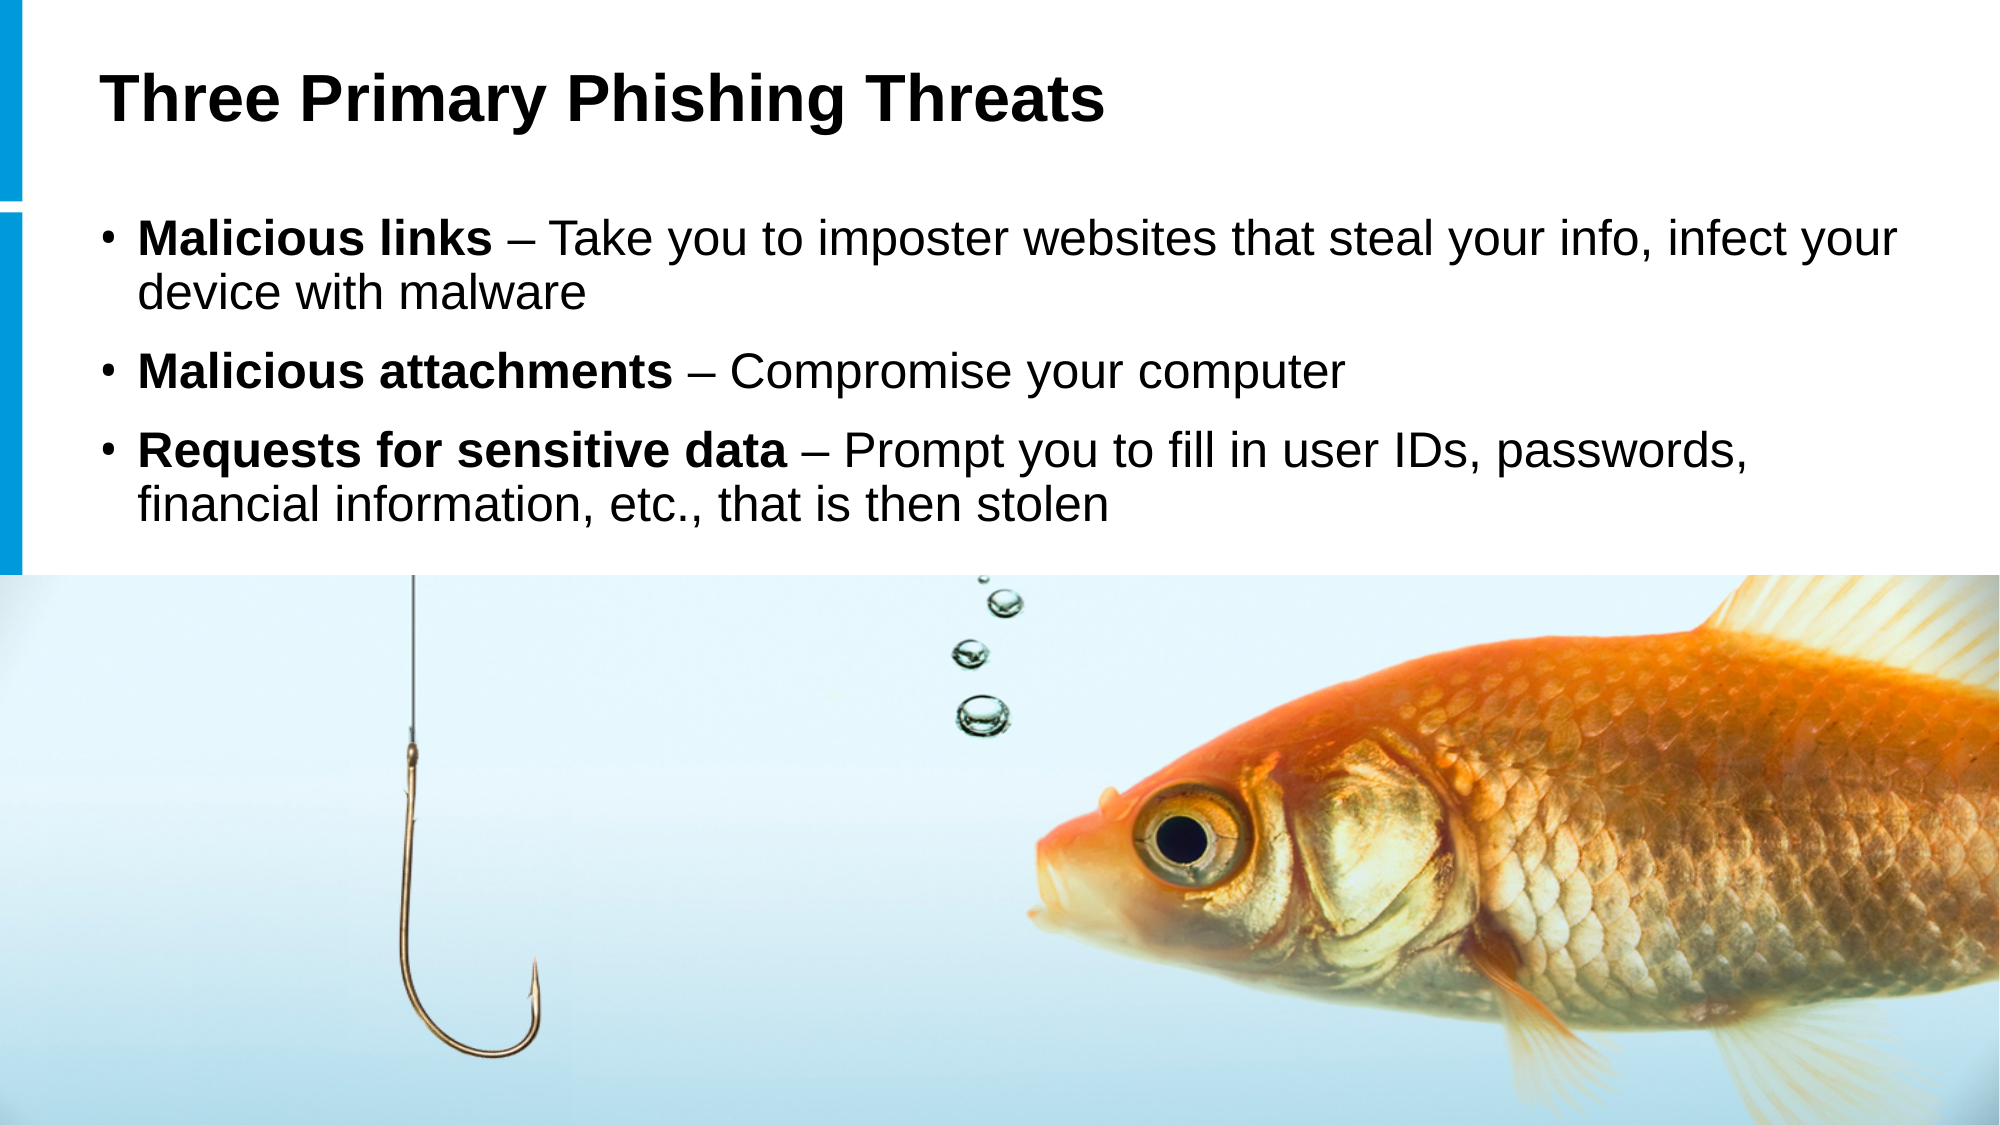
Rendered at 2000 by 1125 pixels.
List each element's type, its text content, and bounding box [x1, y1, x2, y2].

title Three Primary Phishing Threats [99, 0, 1900, 200]
list Malicious links – Take you to imposter websites that steal your info, infect your device with malware Malicious attachments – Compromise your computer Requests for sensitive data – Prompt you to fill in user IDs, passwords, financial information, etc., that is then stolen [99, 212, 1900, 574]
picture [0, 574, 2000, 1125]
